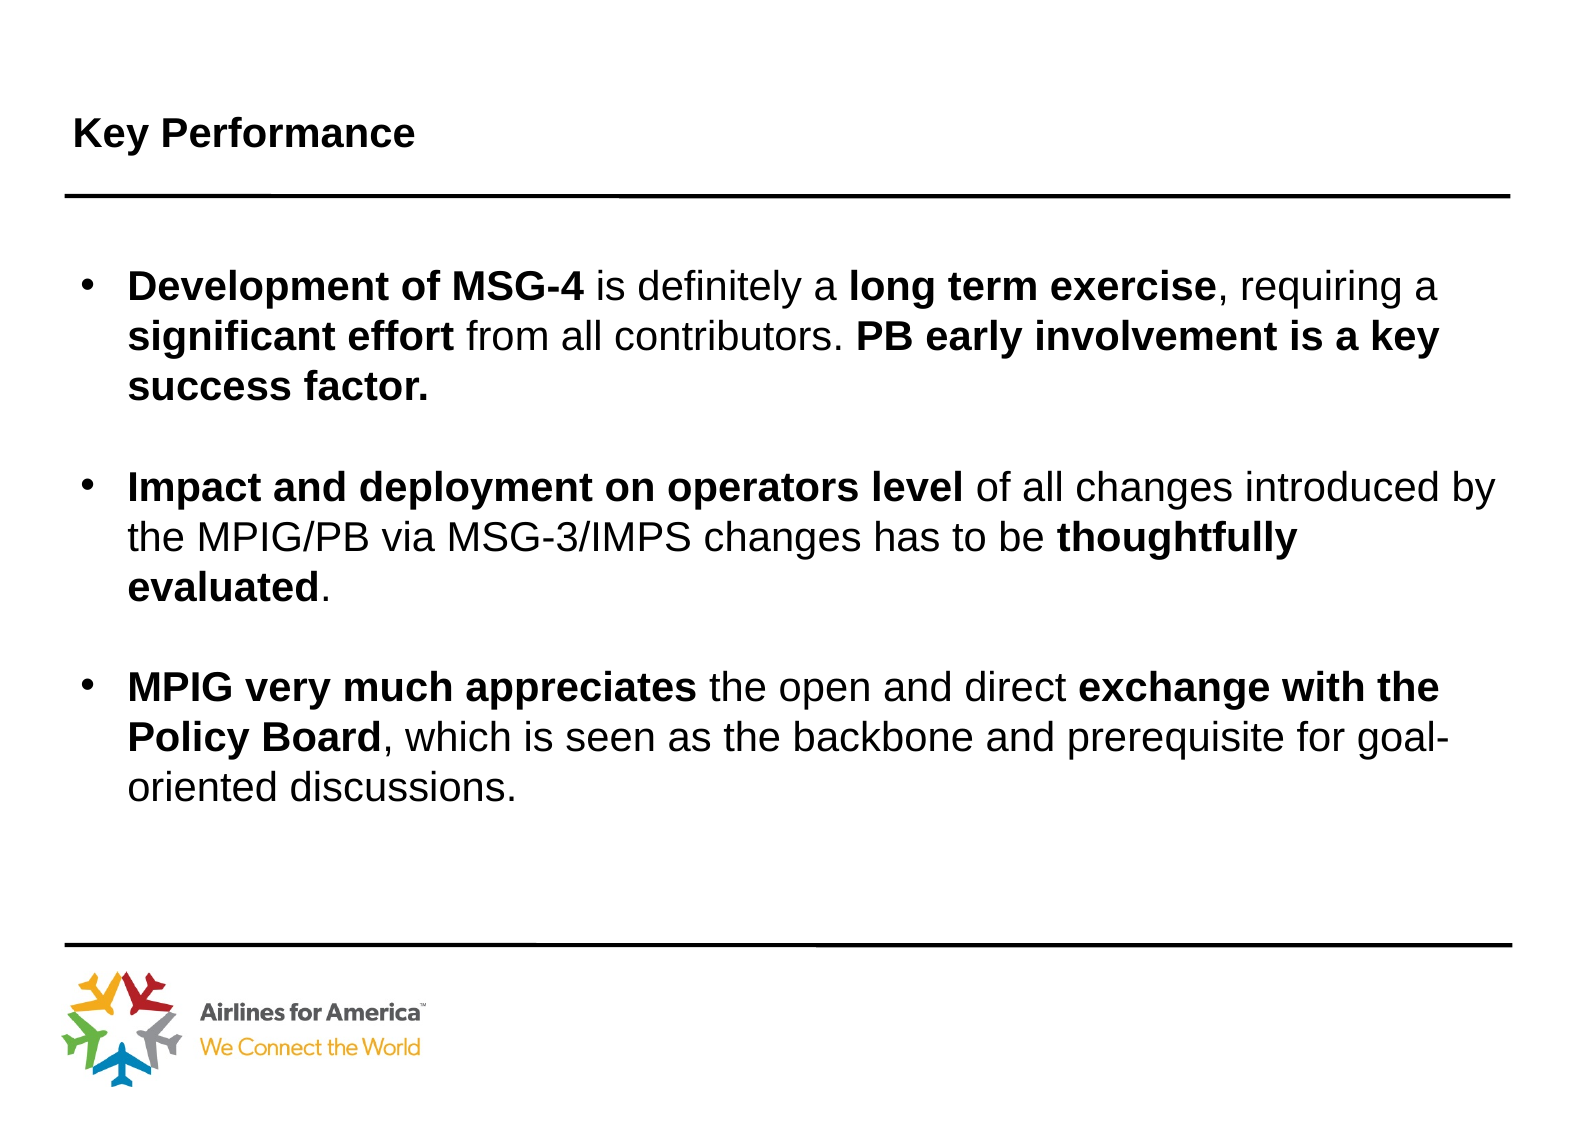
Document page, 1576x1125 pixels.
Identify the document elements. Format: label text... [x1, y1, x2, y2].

picture [61, 970, 426, 1088]
text_box Development of MSG-4 is definitely a long term exercise, requiring a significant effort from all contributors. PB early involvement is a key success factor. Impact and deployment on operators level of all changes introduced by the MPIG/PB via MSG-3/IMPS changes has to be thoughtfully evaluated. MPIG very much appreciates the open and direct exchange with the Policy Board, which is seen as the backbone and prerequisite for goal-oriented discussions. [61, 169, 1506, 920]
text_box Key Performance [43, 0, 1491, 206]
